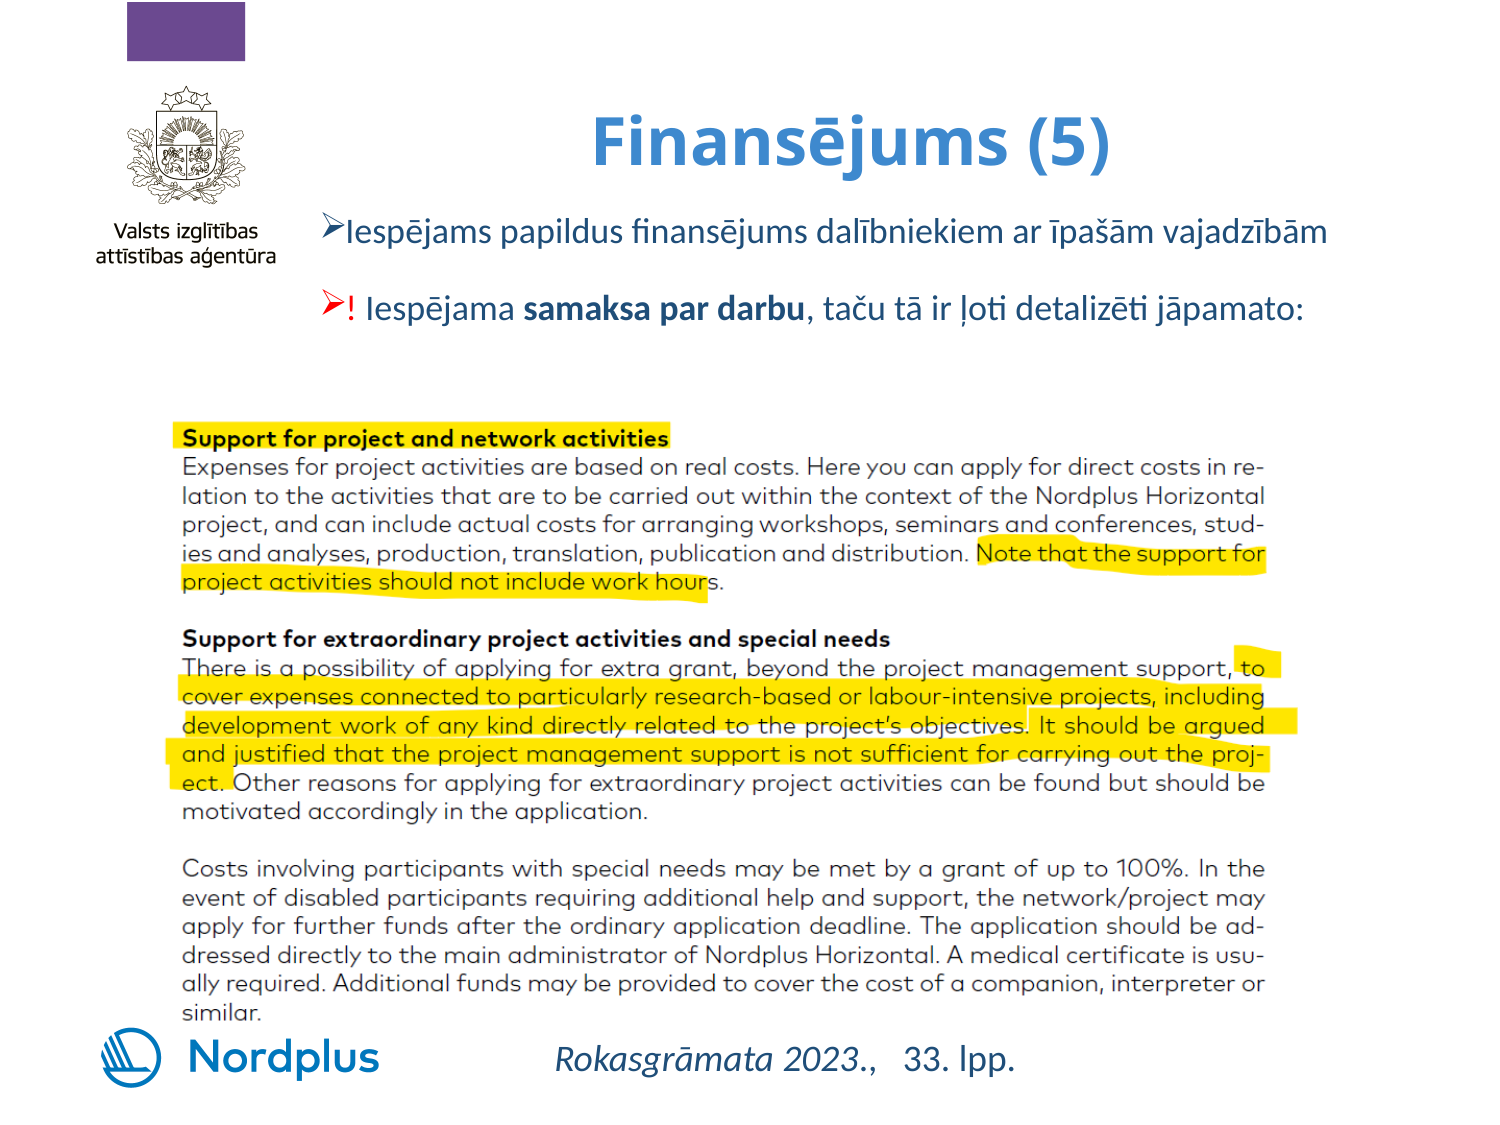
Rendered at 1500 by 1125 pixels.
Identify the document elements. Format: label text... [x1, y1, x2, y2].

list Iespējams papildus finansējums dalībniekiem ar īpašām vajadzībām ! Iespējama samaksa par darbu, taču tā ir ļoti detalizēti jāpamato: [304, 204, 1481, 339]
title Finansējums (5) [304, 59, 1397, 204]
text_box Rokasgrāmata 2023., 33. lpp. [531, 1032, 1042, 1087]
picture [0, 0, 1500, 1125]
